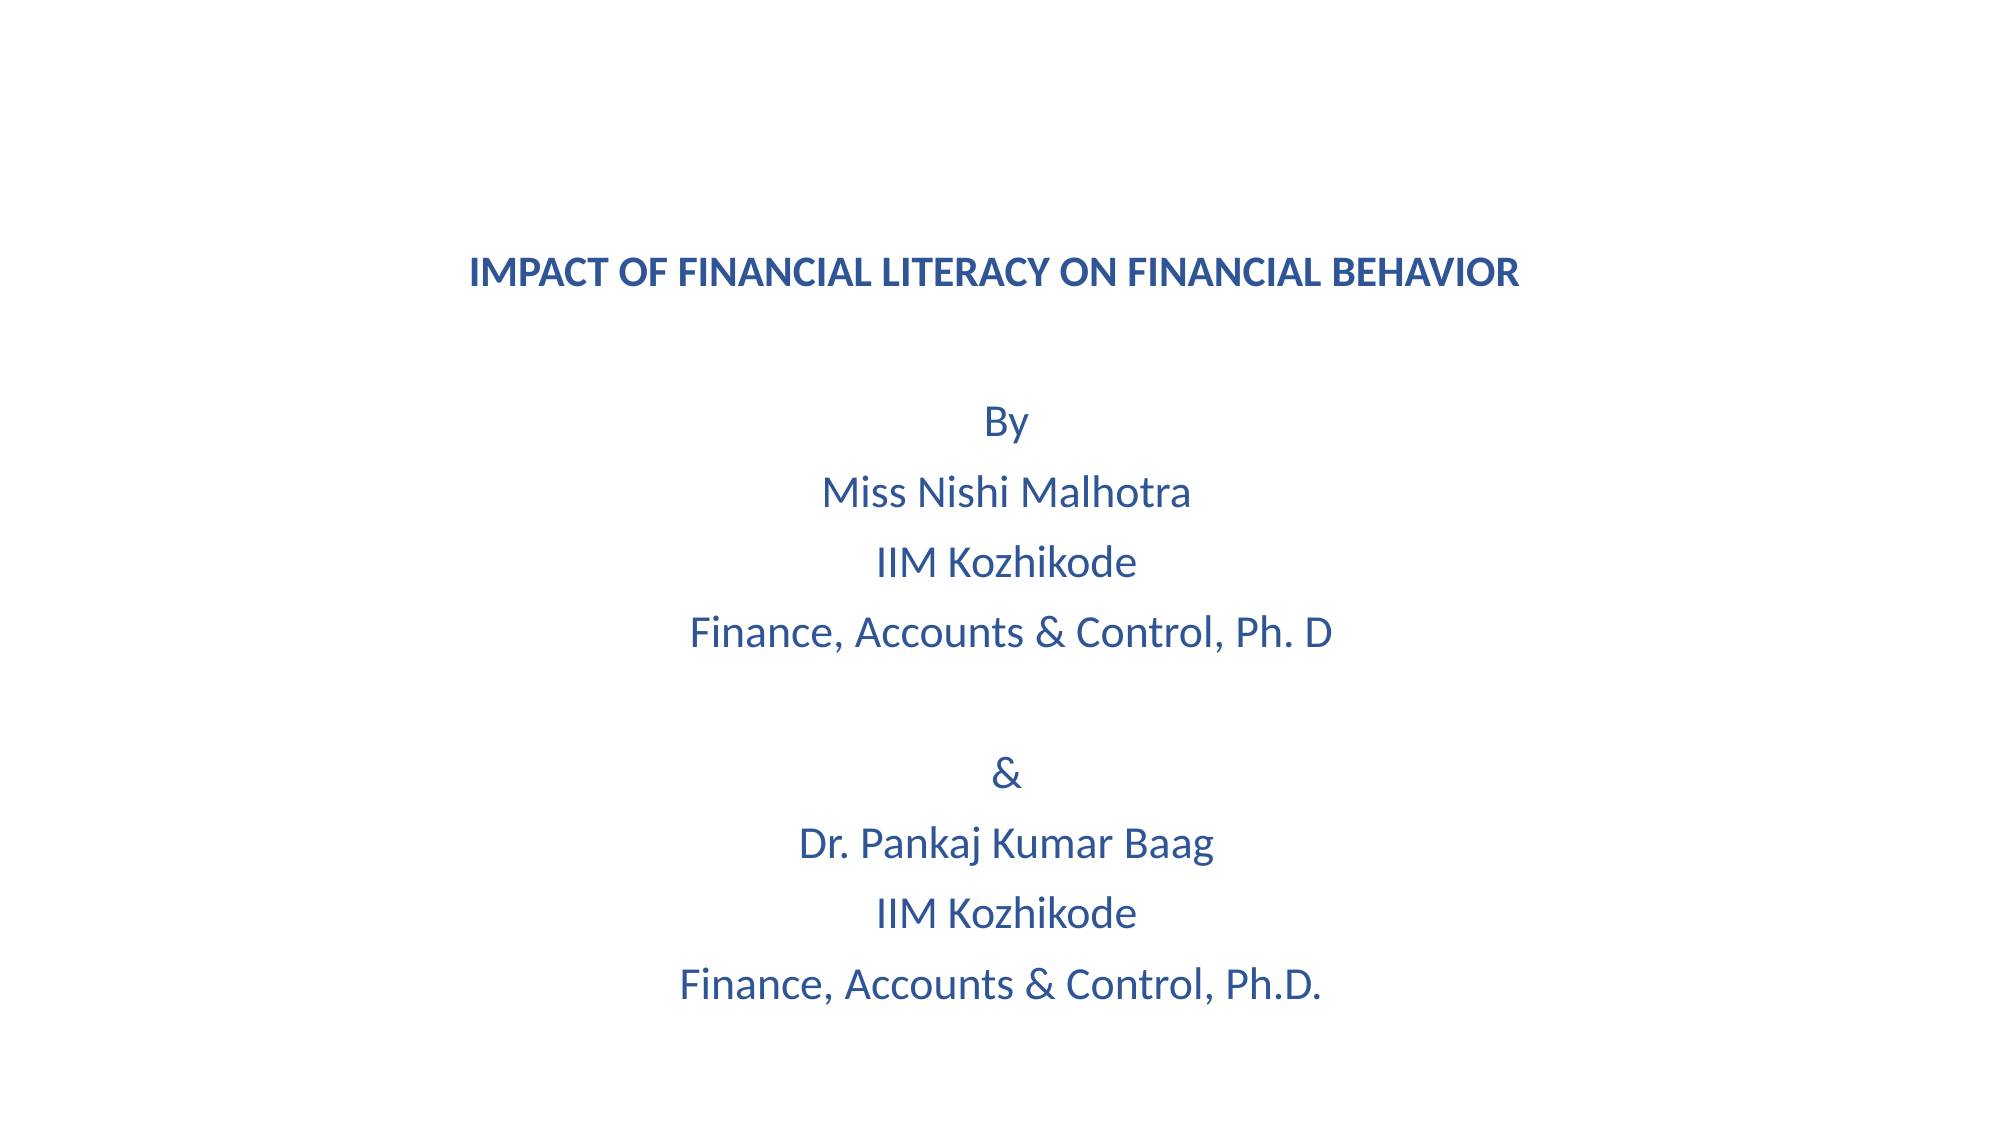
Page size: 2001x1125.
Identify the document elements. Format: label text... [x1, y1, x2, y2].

title IMPACT OF FINANCIAL LITERACY ON FINANCIAL BEHAVIOR [165, 194, 1834, 304]
subtitle By Miss Nishi Malhotra IIM Kozhikode Finance, Accounts & Control, Ph. D & Dr. Pankaj Kumar Baag IIM Kozhikode Finance, Accounts & Control, Ph.D. [261, 389, 1762, 1032]
